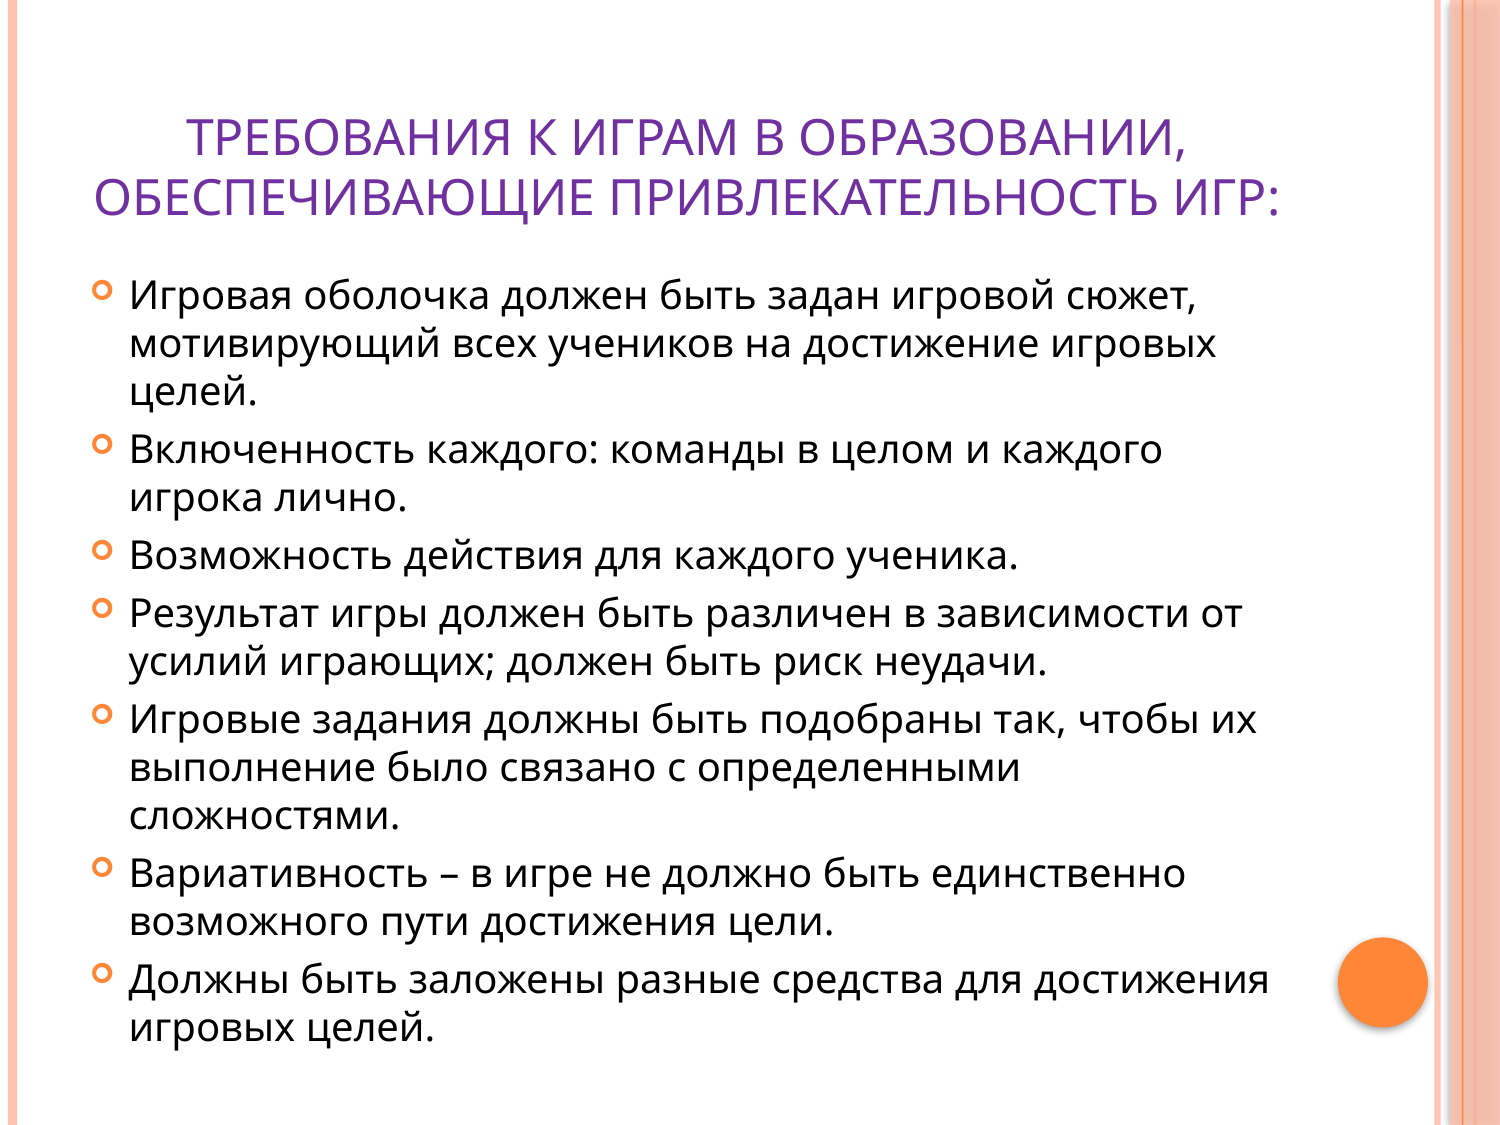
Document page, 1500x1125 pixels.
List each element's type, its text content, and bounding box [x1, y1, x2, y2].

list Игровая оболочка должен быть задан игровой сюжет, мотивирующий всех учеников на достижение игровых целей. Включенность каждого: команды в целом и каждого игрока лично. Возможность действия для каждого ученика. Результат игры должен быть различен в зависимости от усилий играющих; должен быть риск неудачи. Игровые задания должны быть подобраны так, чтобы их выполнение было связано с определенными сложностями. Вариативность – в игре не должно быть единственно возможного пути достижения цели. Должны быть заложены разные средства для достижения игровых целей. [75, 262, 1300, 1062]
title Требования к играм в образовании, обеспечивающие привлекательность игр: [75, 45, 1300, 233]
